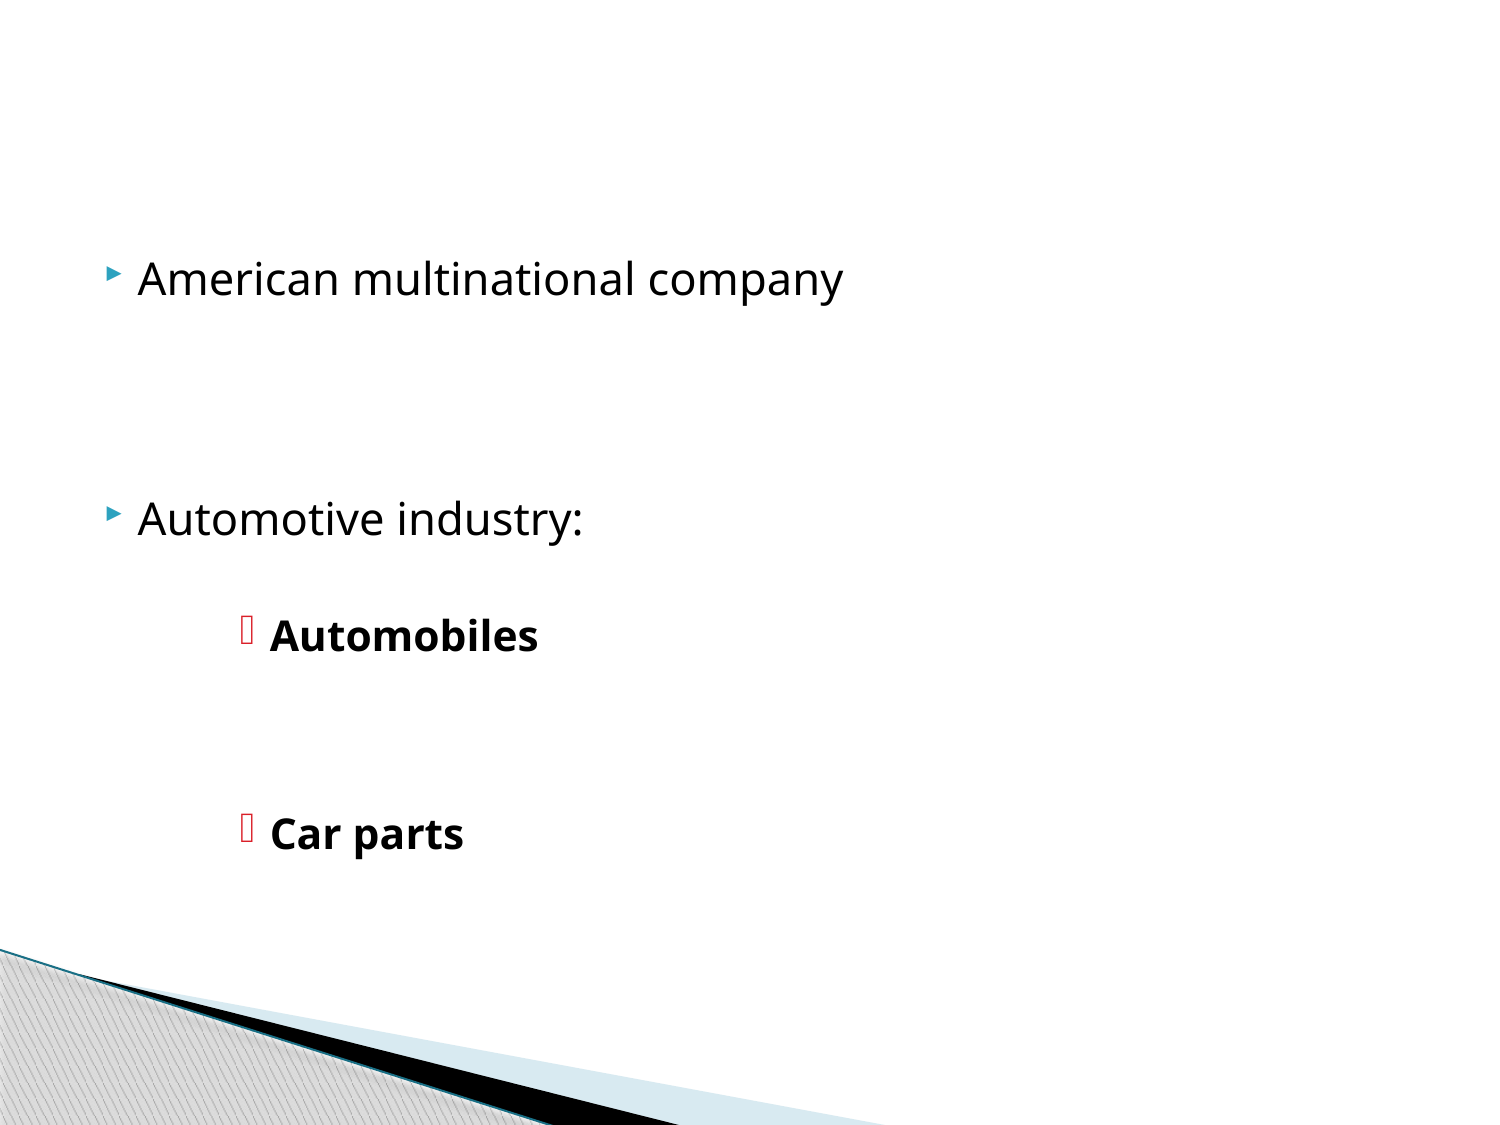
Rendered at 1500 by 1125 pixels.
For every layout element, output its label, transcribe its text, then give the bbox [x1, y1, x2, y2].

list American multinational company Automotive industry: Automobiles Car parts [75, 243, 1425, 986]
